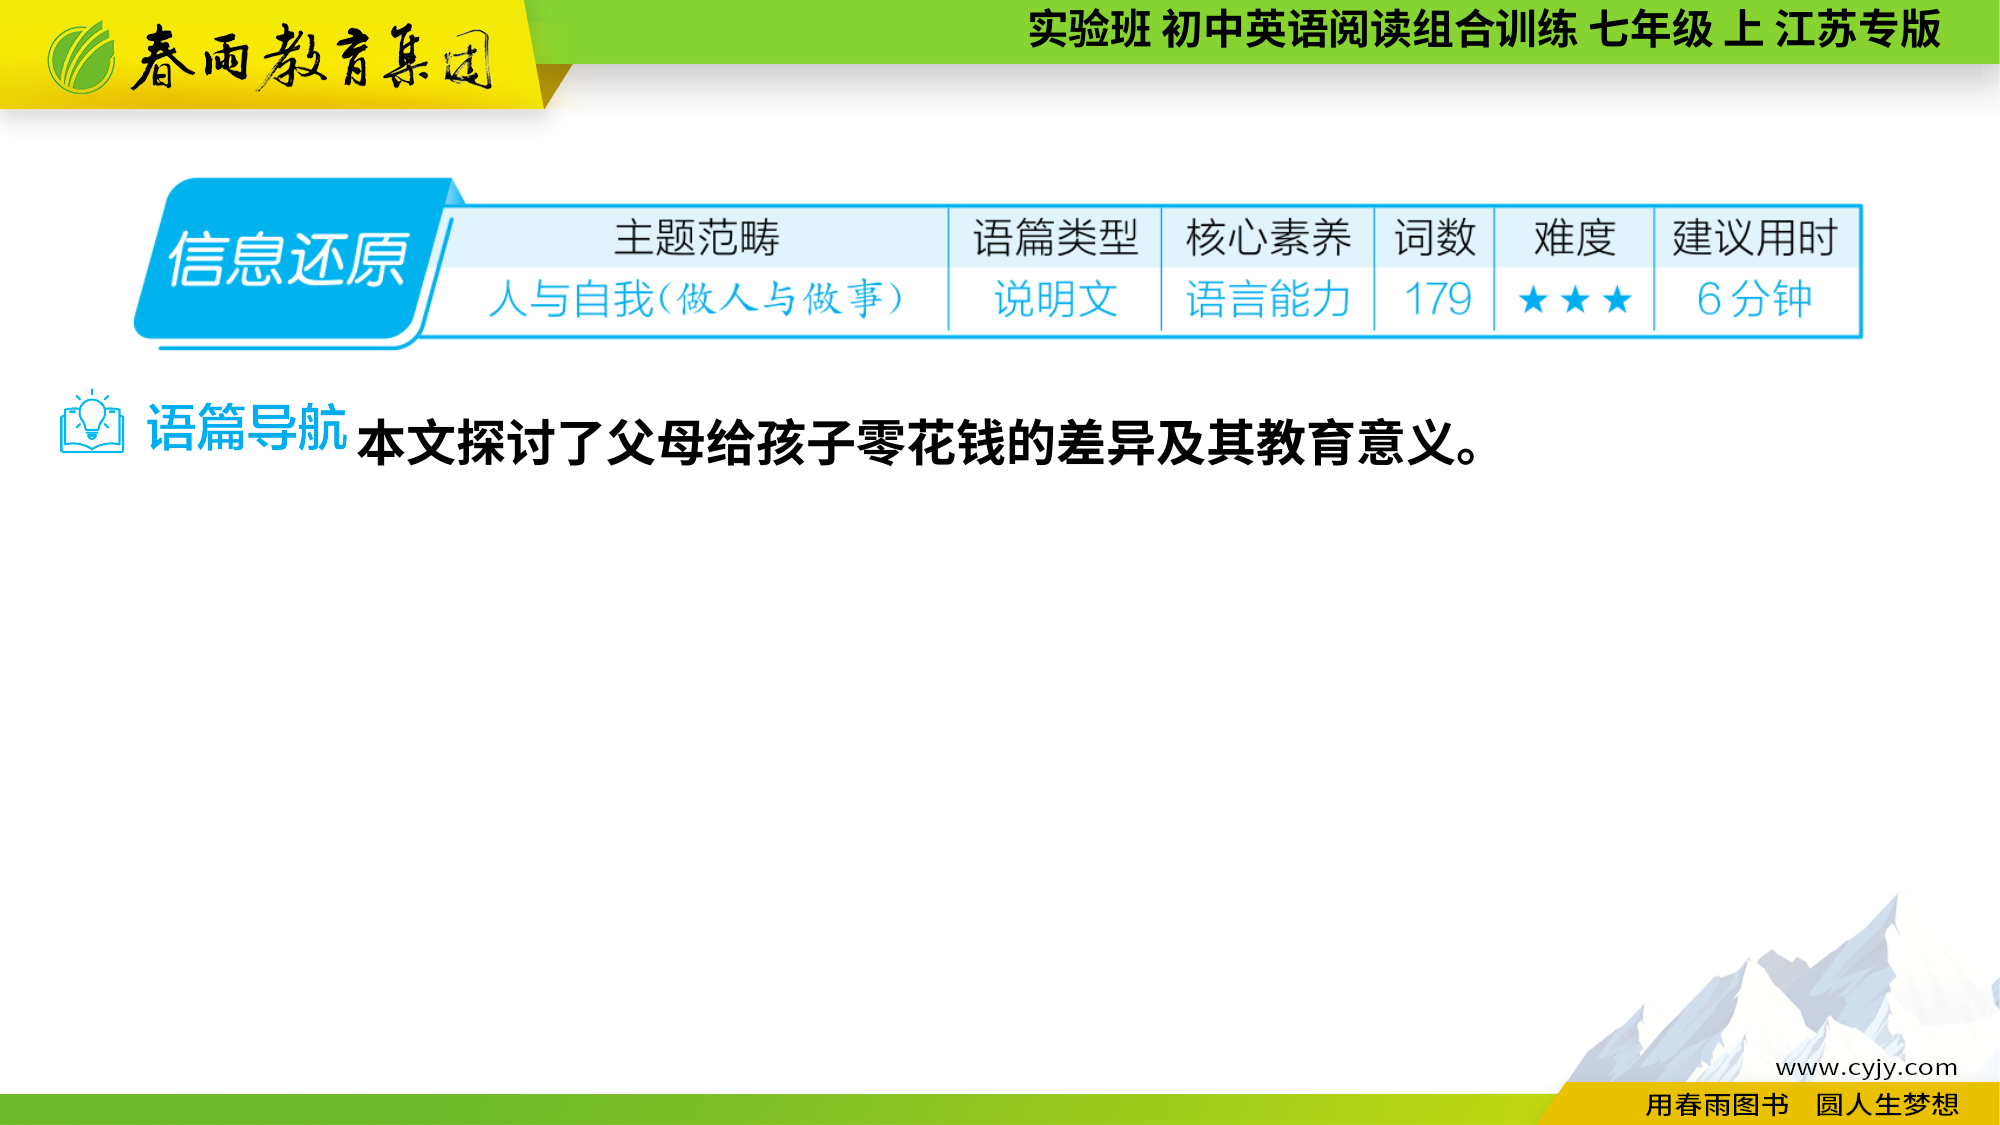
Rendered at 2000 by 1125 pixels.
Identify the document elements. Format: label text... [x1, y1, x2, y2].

list 本文探讨了父母给孩子零花钱的差异及其教育意义。 [59, 373, 1944, 469]
picture [0, 0, 2000, 1125]
